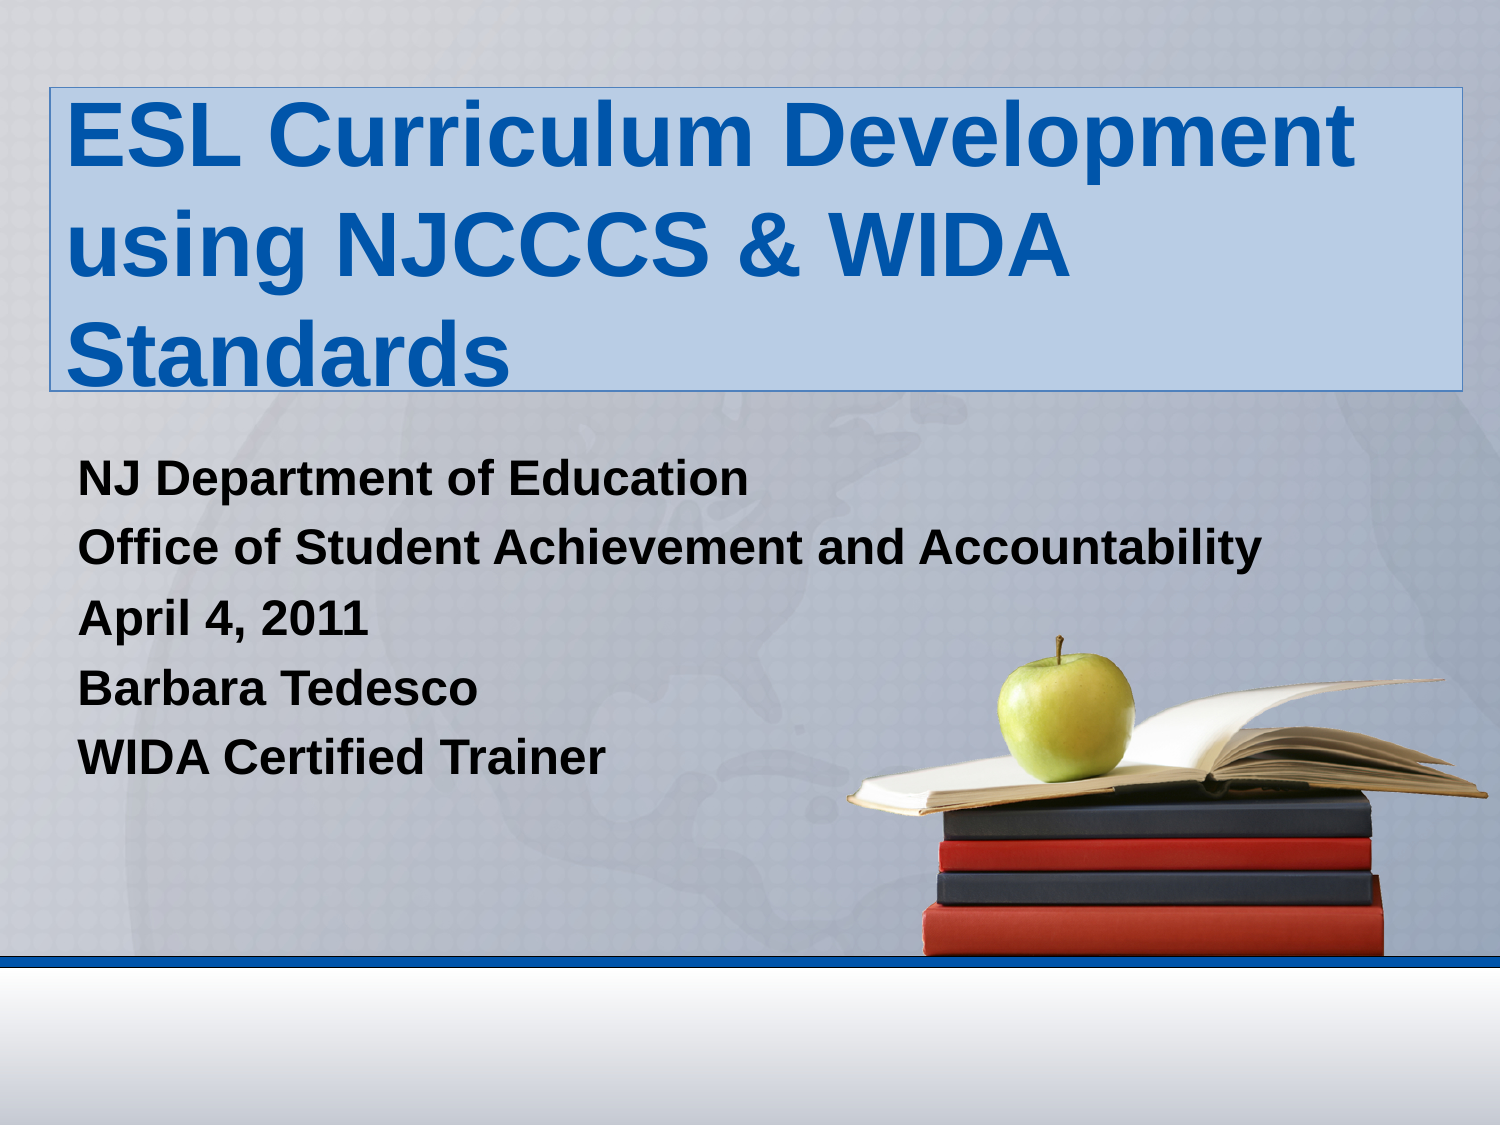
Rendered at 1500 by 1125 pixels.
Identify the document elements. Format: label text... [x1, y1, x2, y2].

subtitle NJ Department of Education Office of Student Achievement and Accountability April 4, 2011 Barbara Tedesco WIDA Certified Trainer [62, 437, 1413, 926]
picture [0, 0, 1500, 1125]
title ESL Curriculum Development using NJCCCS & WIDA Standards [49, 87, 1463, 392]
